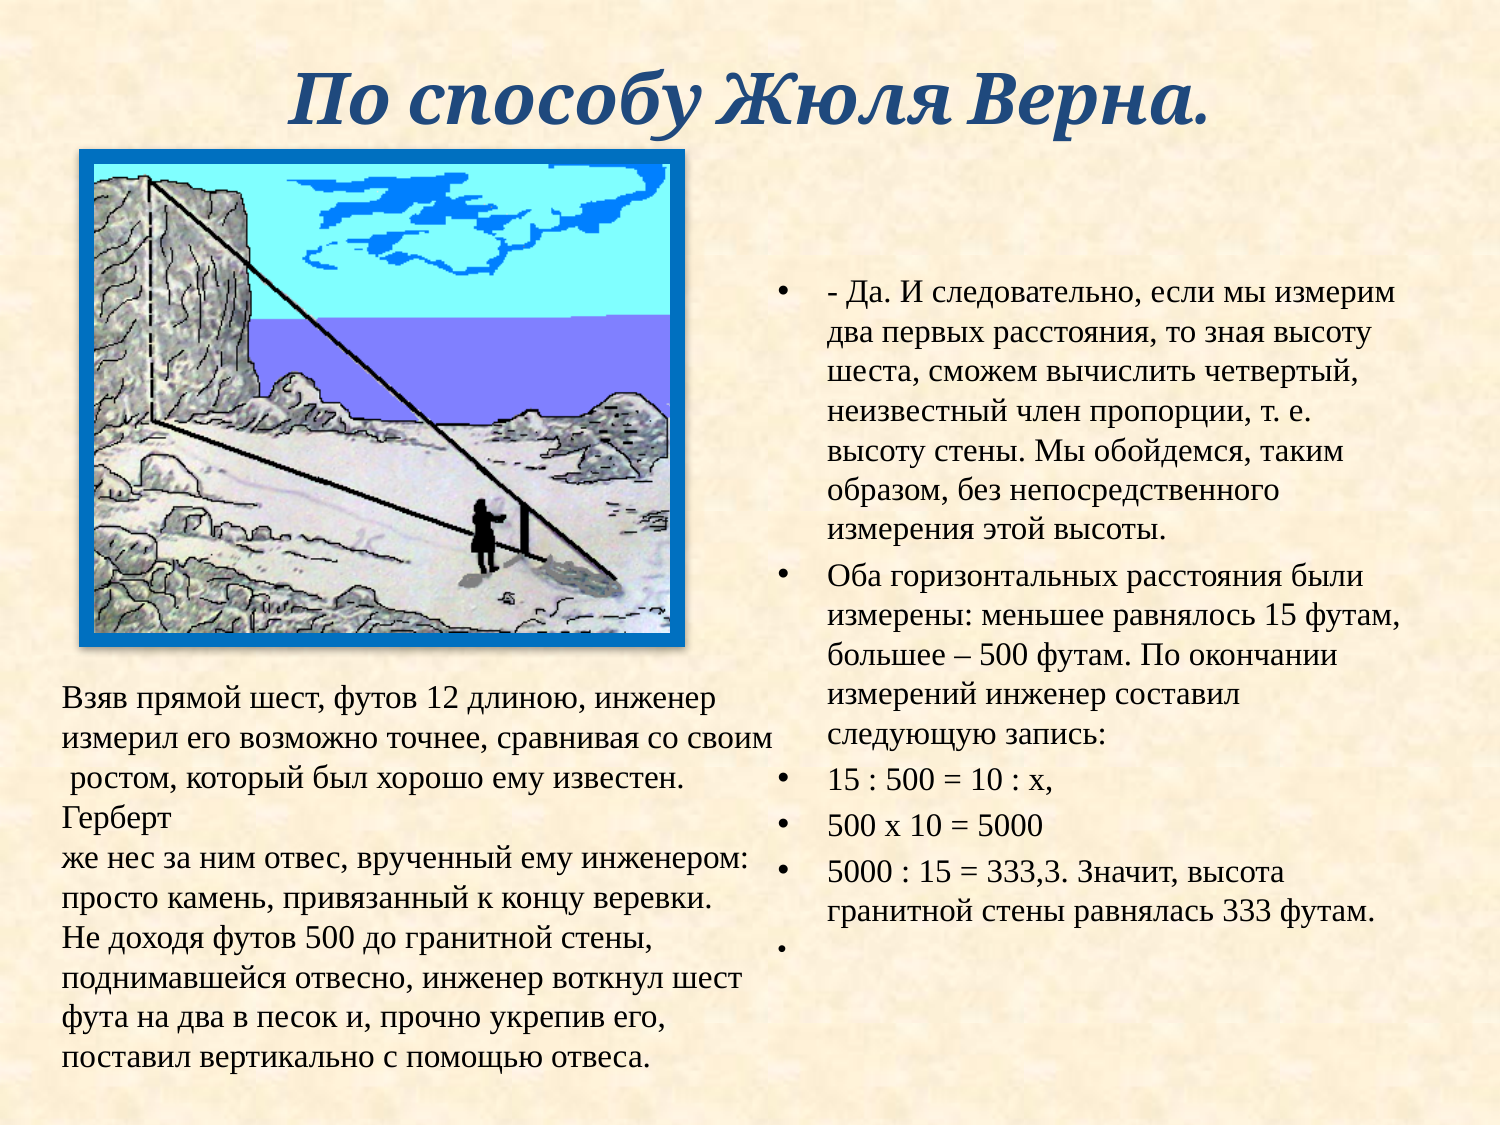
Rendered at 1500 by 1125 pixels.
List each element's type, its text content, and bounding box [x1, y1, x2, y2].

title По способу Жюля Верна. [75, 45, 1425, 233]
picture [0, 0, 1500, 1125]
text_box Взяв прямой шест, футов 12 длиною, инженер измерил его возможно точнее, сравнивая со своим ростом, который был хорошо ему известен. Герберт же нес за ним отвес, врученный ему инженером: просто камень, привязанный к концу веревки. Не доходя футов 500 до гранитной стены, поднимавшейся отвесно, инженер воткнул шест фута на два в песок и, прочно укрепив его, поставил вертикально с помощью отвеса. [46, 667, 797, 1082]
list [93, 163, 671, 633]
list - Да. И следовательно, если мы измерим два первых расстояния, то зная высоту шеста, сможем вычислить четвертый, неизвестный член пропорции, т. е. высоту стены. Мы обойдемся, таким образом, без непосредственного измерения этой высоты. Оба горизонтальных расстояния были измерены: меньшее равнялось 15 футам, большее – 500 футам. По окончании измерений инженер составил следующую запись: 15 : 500 = 10 : х, 500 х 10 = 5000 5000 : 15 = 333,3. Значит, высота гранитной стены равнялась 333 футам. [762, 262, 1425, 1005]
